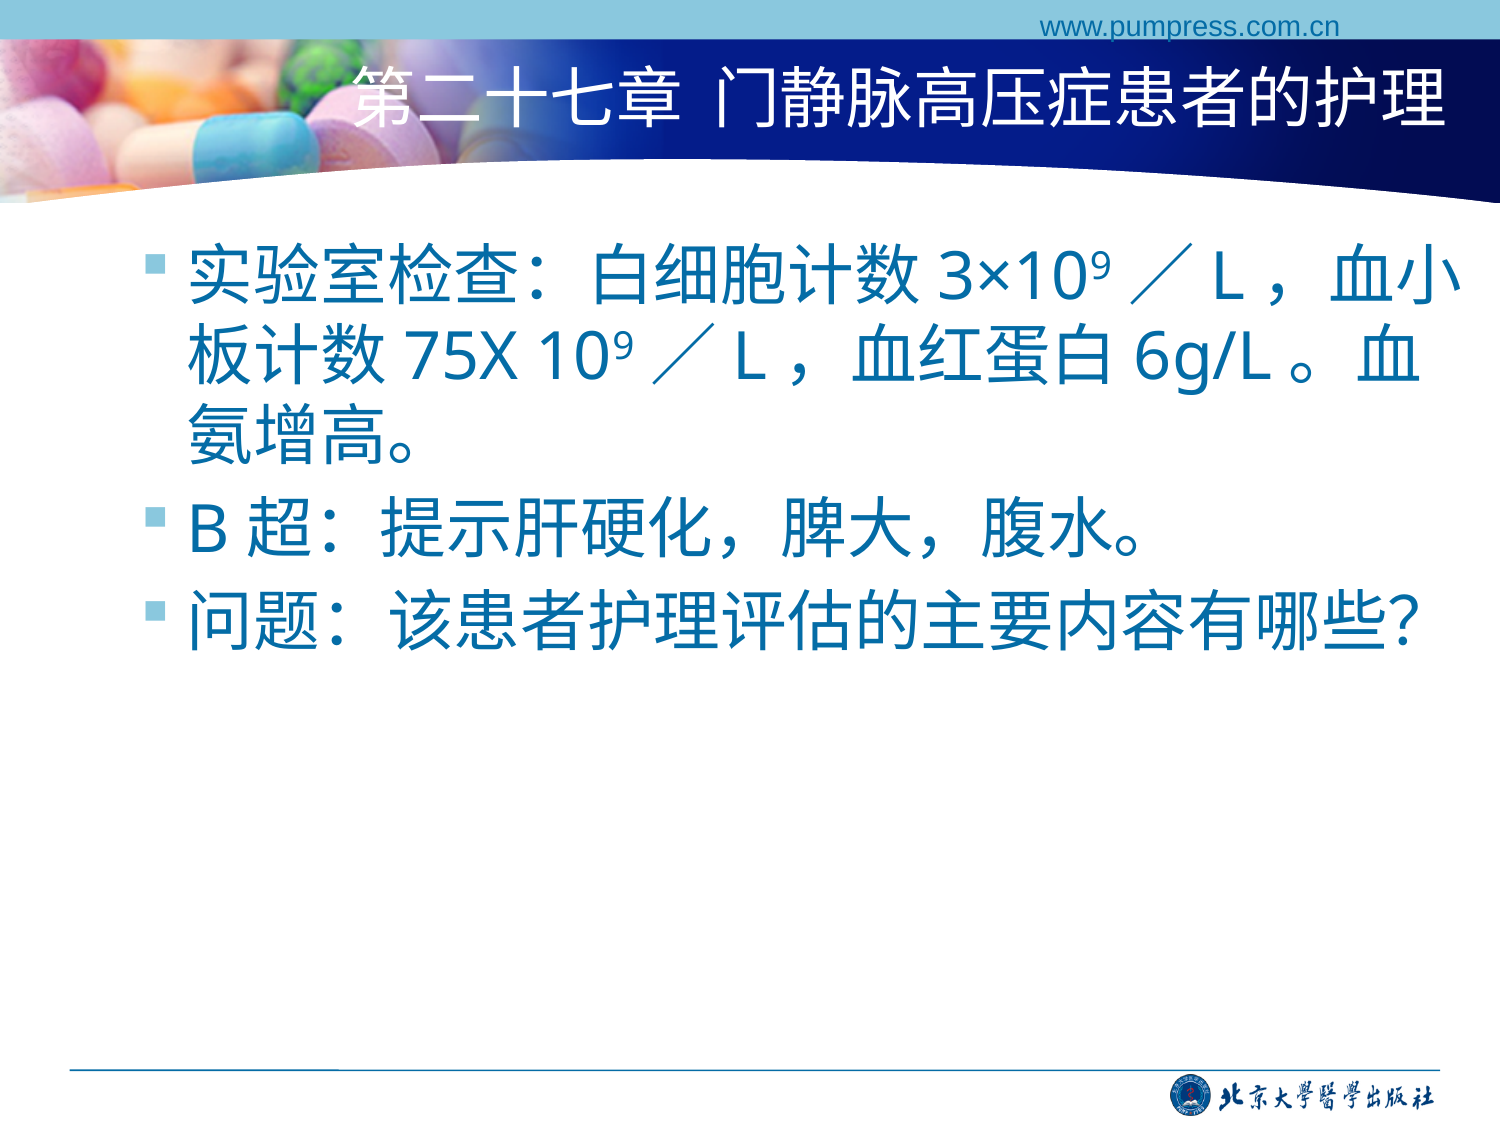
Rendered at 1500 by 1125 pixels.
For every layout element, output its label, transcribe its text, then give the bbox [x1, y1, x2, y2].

picture [0, 40, 1500, 203]
slide_number www.pumpress.com.cn [1025, 0, 1463, 38]
list 实验室检查：白细胞计数3×109／L，血小板计数75X 109／L，血红蛋白6g/L。血氨增高。 B超：提示肝硬化，脾大，腹水。 问题：该患者护理评估的主要内容有哪些？ [49, 224, 1500, 1026]
title 第二十七章 门静脉高压症患者的护理 [137, 49, 1463, 143]
picture [1170, 1074, 1436, 1118]
